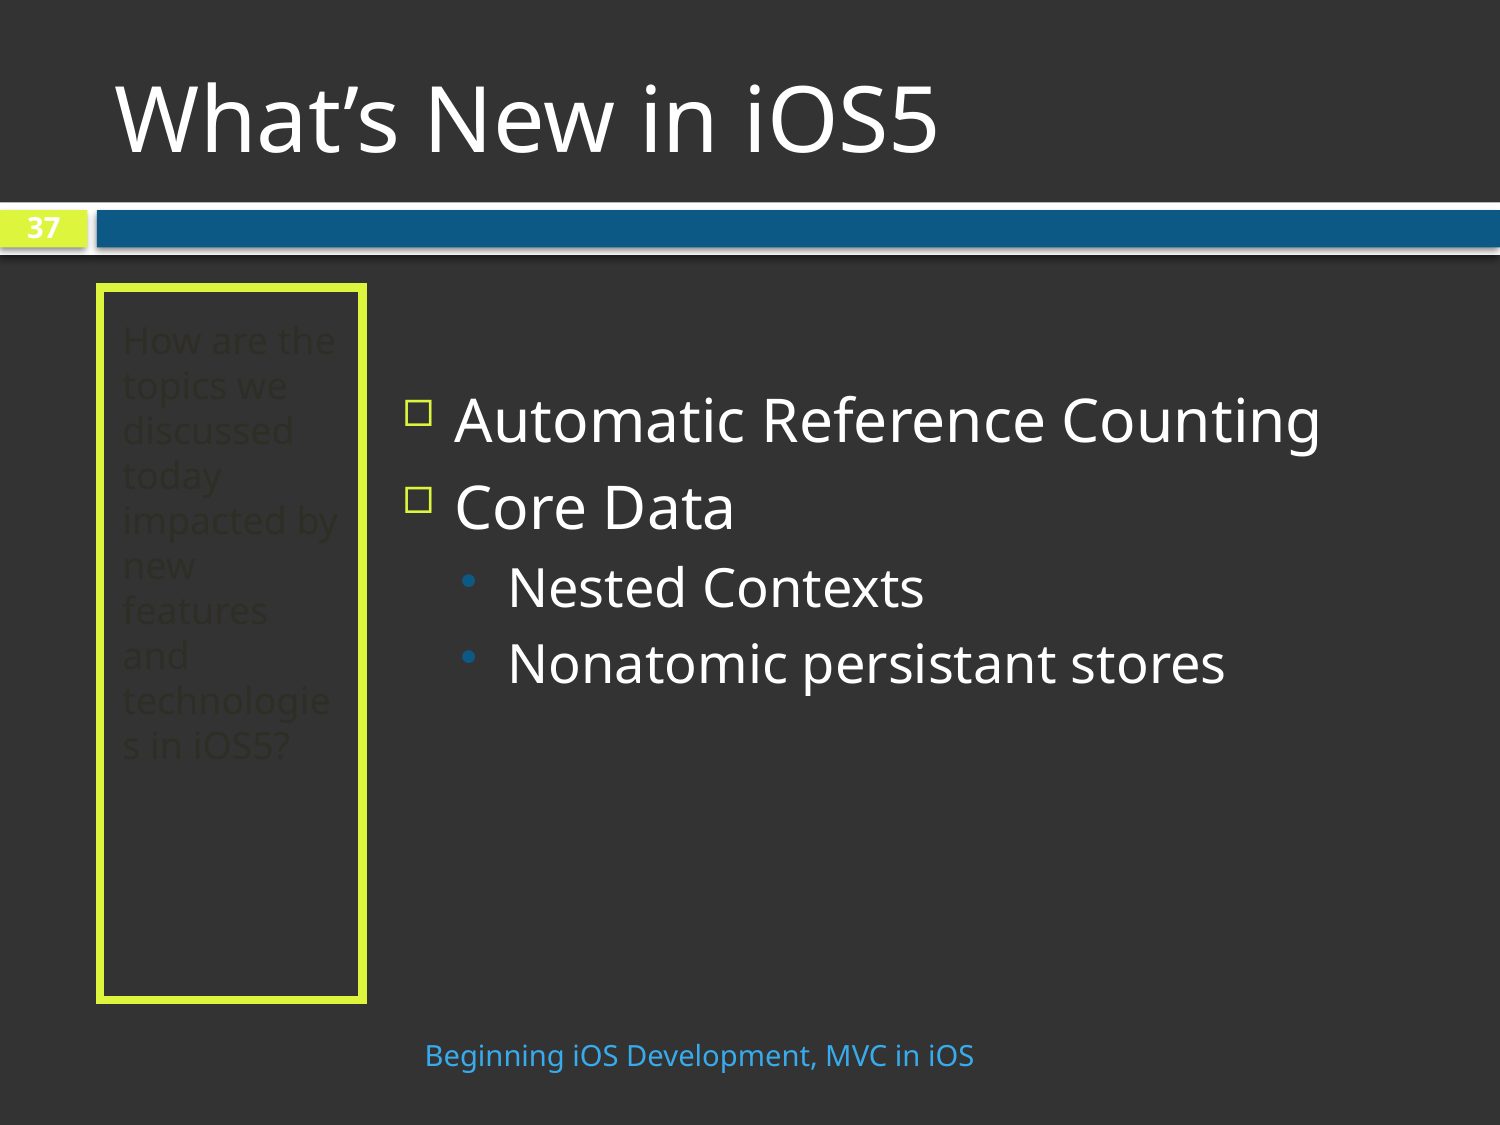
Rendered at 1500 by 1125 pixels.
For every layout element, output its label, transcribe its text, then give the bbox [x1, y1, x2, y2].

footer Beginning iOS Development, MVC in iOS [99, 1024, 990, 1085]
title What’s New in iOS5 [99, 44, 1425, 188]
list How are the topics we discussed today impacted by new features and technologies in iOS5? [96, 283, 367, 1004]
slide_number 37 [0, 208, 88, 249]
list Automatic Reference Counting Core Data Nested Contexts Nonatomic persistant stores [387, 287, 1438, 1013]
